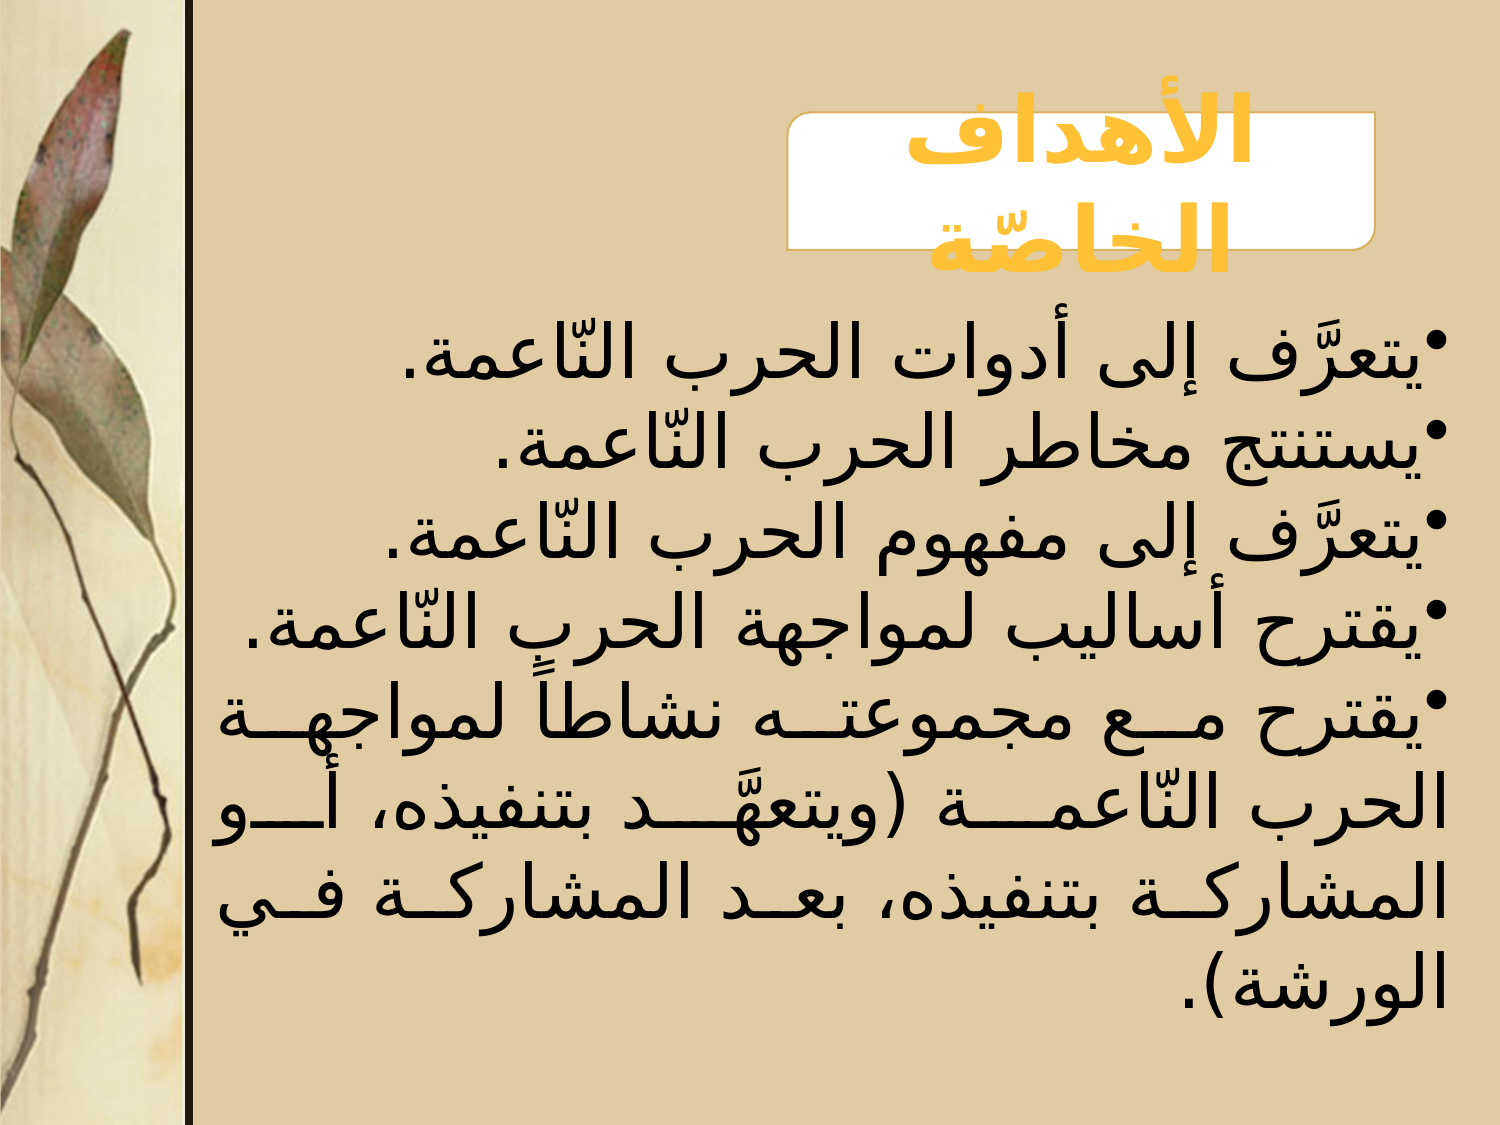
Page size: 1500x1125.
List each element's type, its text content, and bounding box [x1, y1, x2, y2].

picture [0, 0, 185, 1125]
text_box الأهداف الخاصّة [786, 111, 1376, 251]
text_box يتعرَّف إلى أدوات الحرب النّاعمة. يستنتج مخاطر الحرب النّاعمة. يتعرَّف إلى مفهوم الحرب النّاعمة. يقترح أساليب لمواجهة الحرب النّاعمة. يقترح مع مجموعته نشاطاً لمواجهة الحرب النّاعمة (ويتعهَّد بتنفيذه، أو المشاركة بتنفيذه، بعد المشاركة في الورشة). [199, 295, 1467, 1031]
